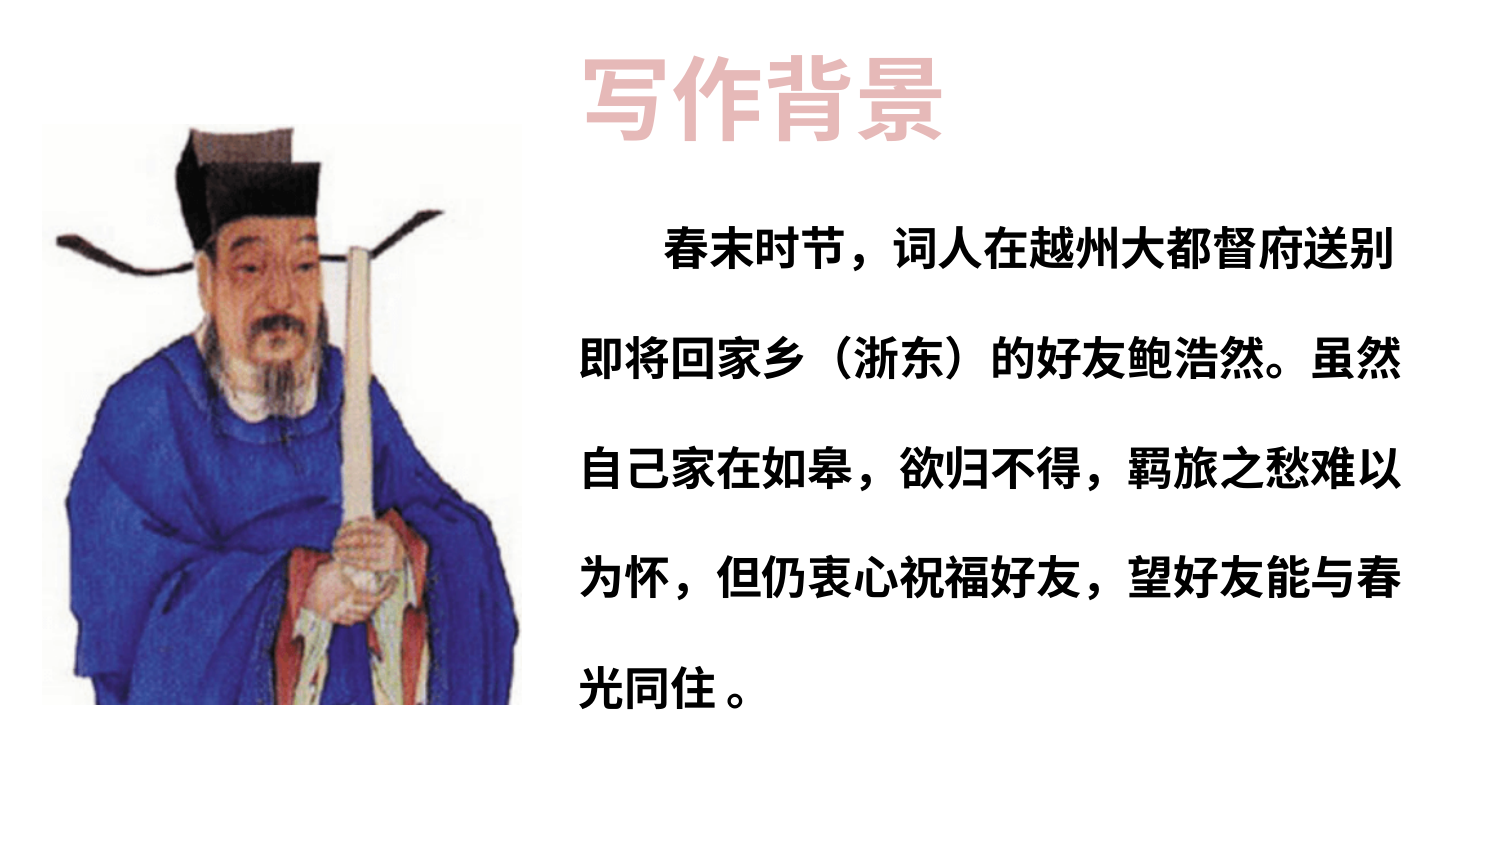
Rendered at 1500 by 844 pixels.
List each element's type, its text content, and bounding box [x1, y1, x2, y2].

text_box 春末时节，词人在越州大都督府送别即将回家乡（浙东）的好友鲍浩然。虽然自己家在如皋，欲归不得，羁旅之愁难以为怀，但仍衷心祝福好友，望好友能与春光同住 。 [564, 156, 1448, 722]
text_box 写作背景 [565, 34, 962, 156]
picture [42, 123, 522, 706]
